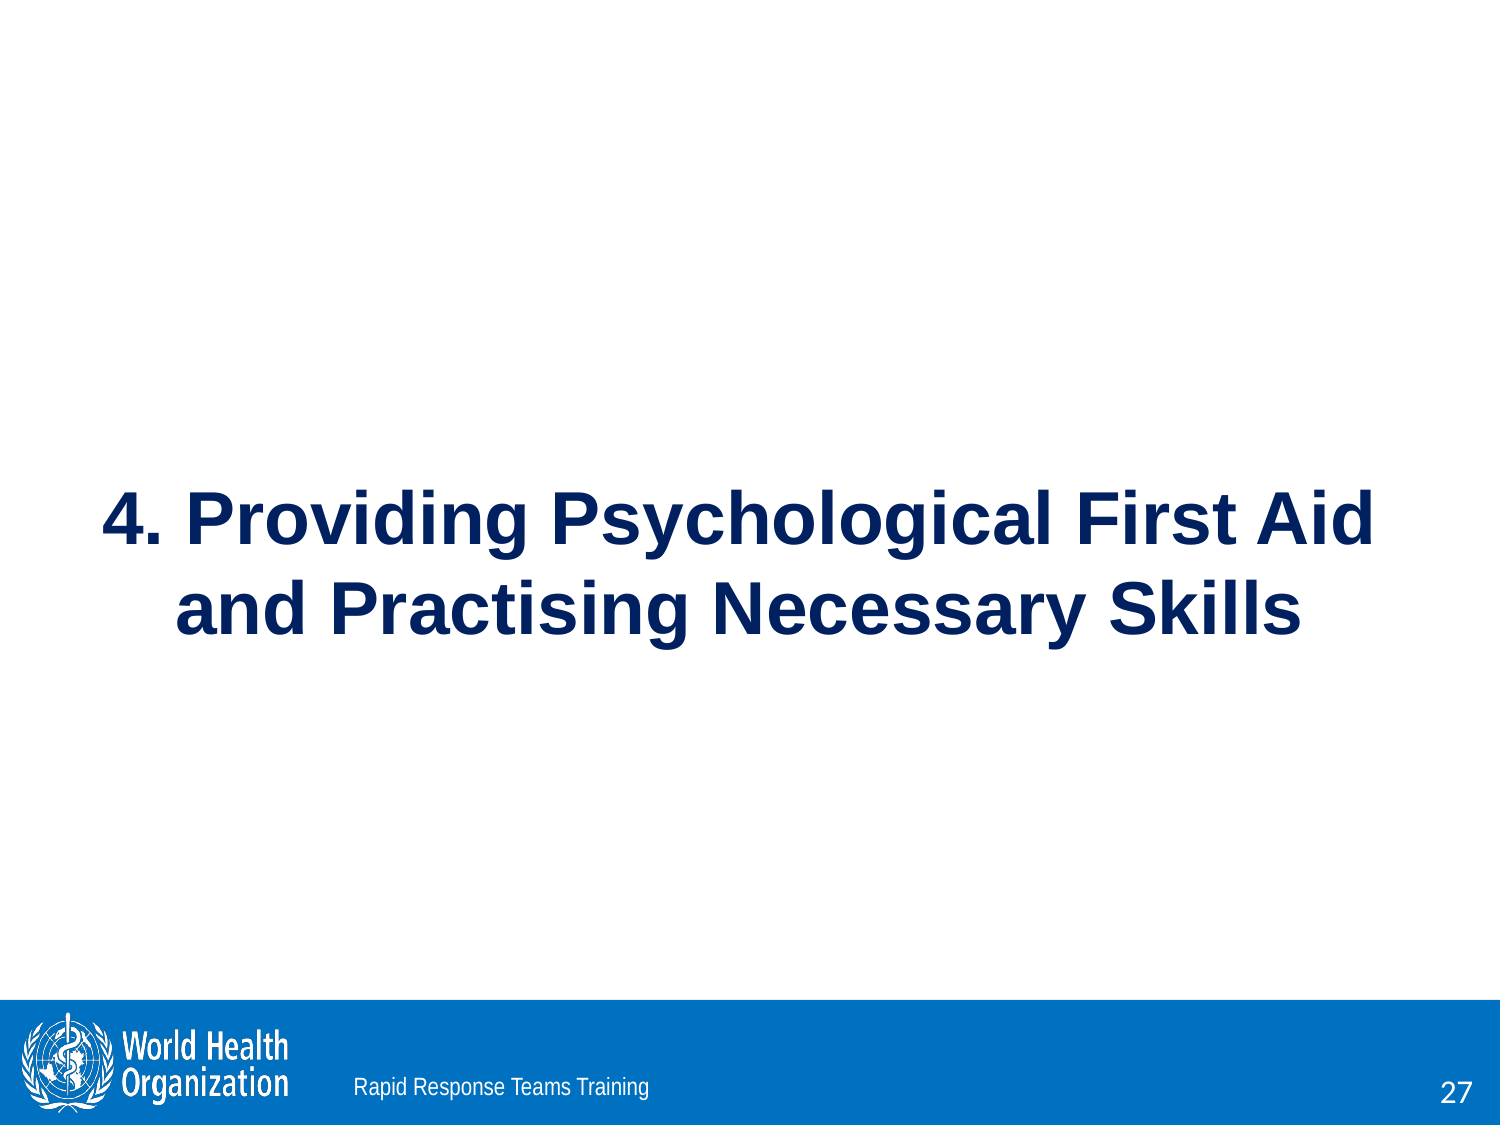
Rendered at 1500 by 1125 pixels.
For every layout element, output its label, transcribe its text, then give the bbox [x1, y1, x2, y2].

list 4. Providing Psychological First Aid and Practising Necessary Skills [64, 462, 1415, 663]
picture [21, 1012, 288, 1113]
